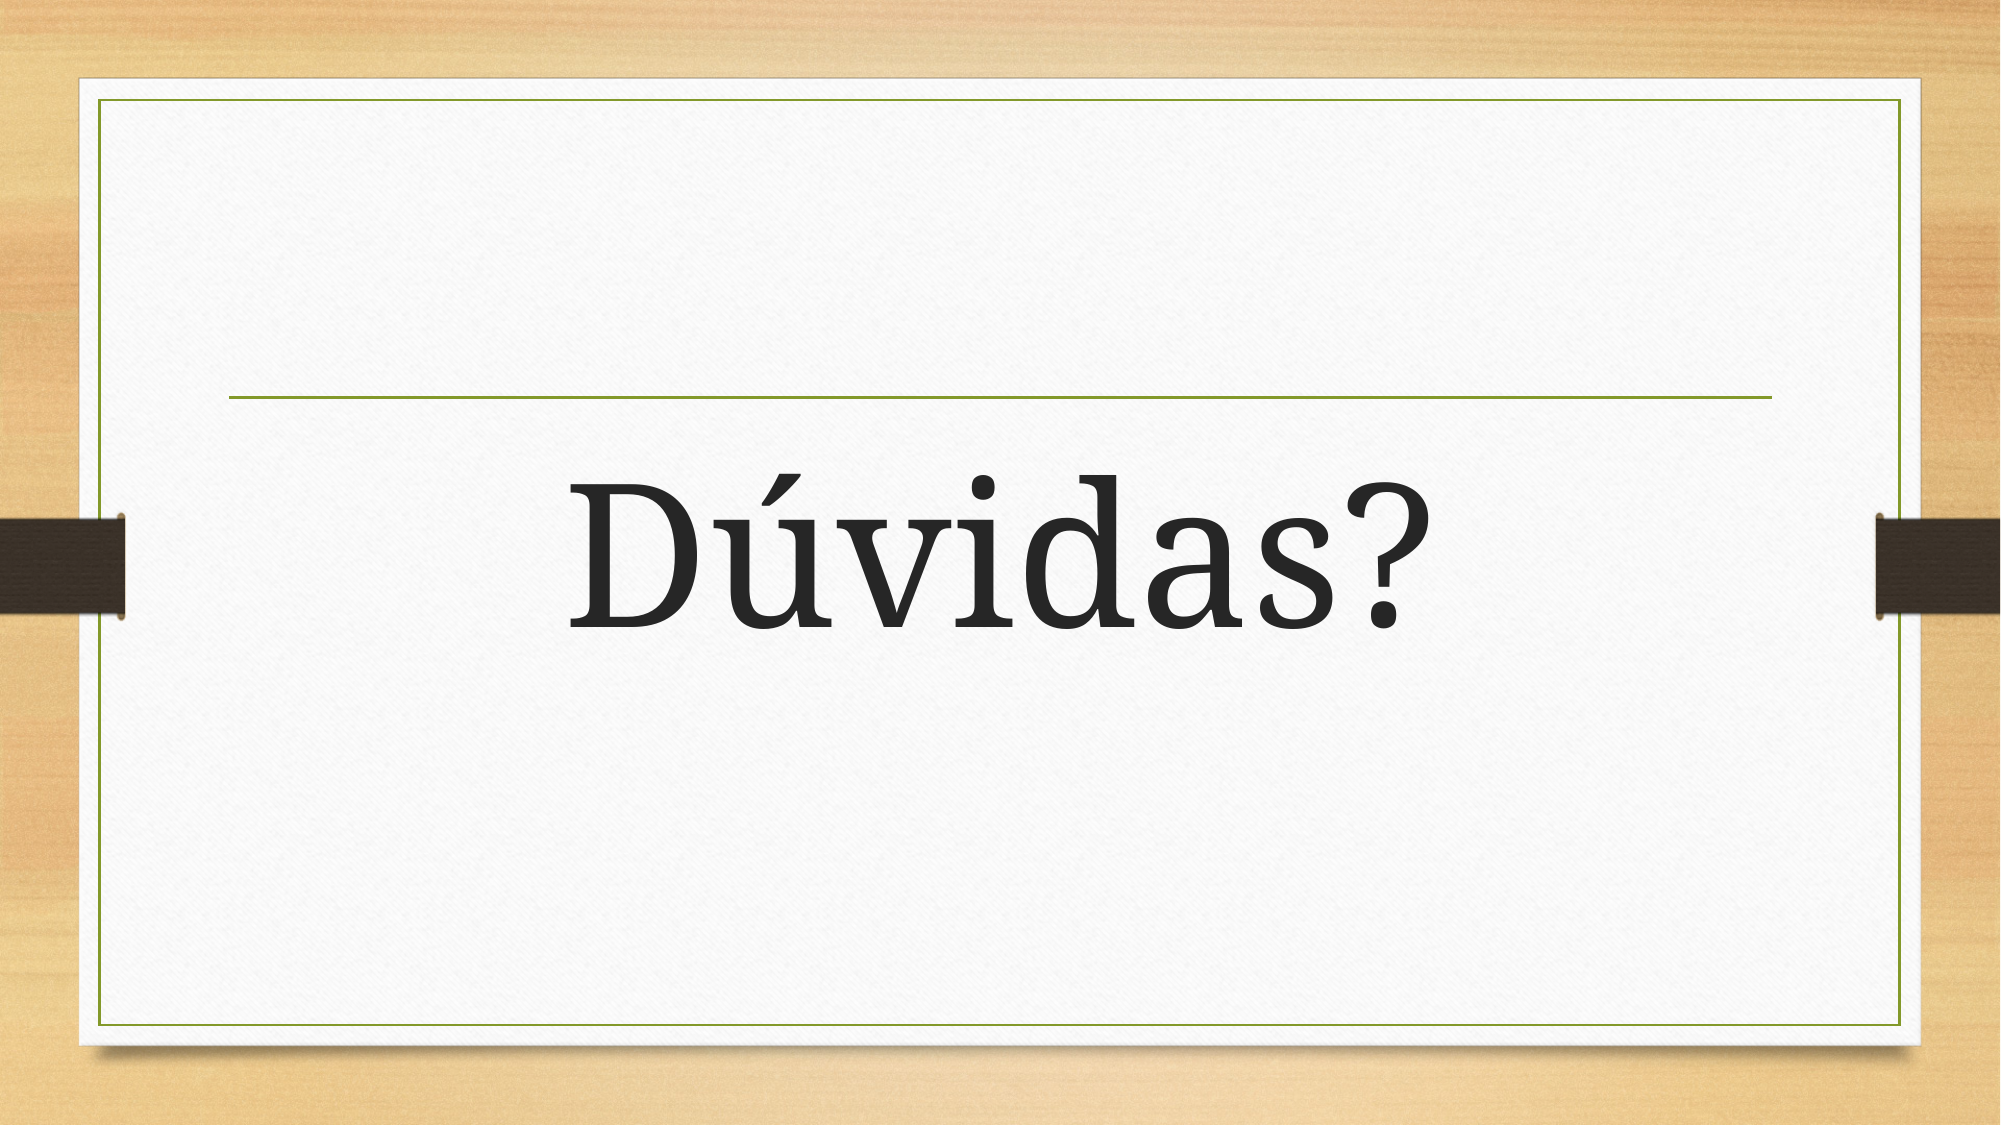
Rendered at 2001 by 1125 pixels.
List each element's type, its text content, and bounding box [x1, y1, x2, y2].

picture [0, 0, 2001, 1125]
list Dúvidas? [212, 419, 1788, 964]
